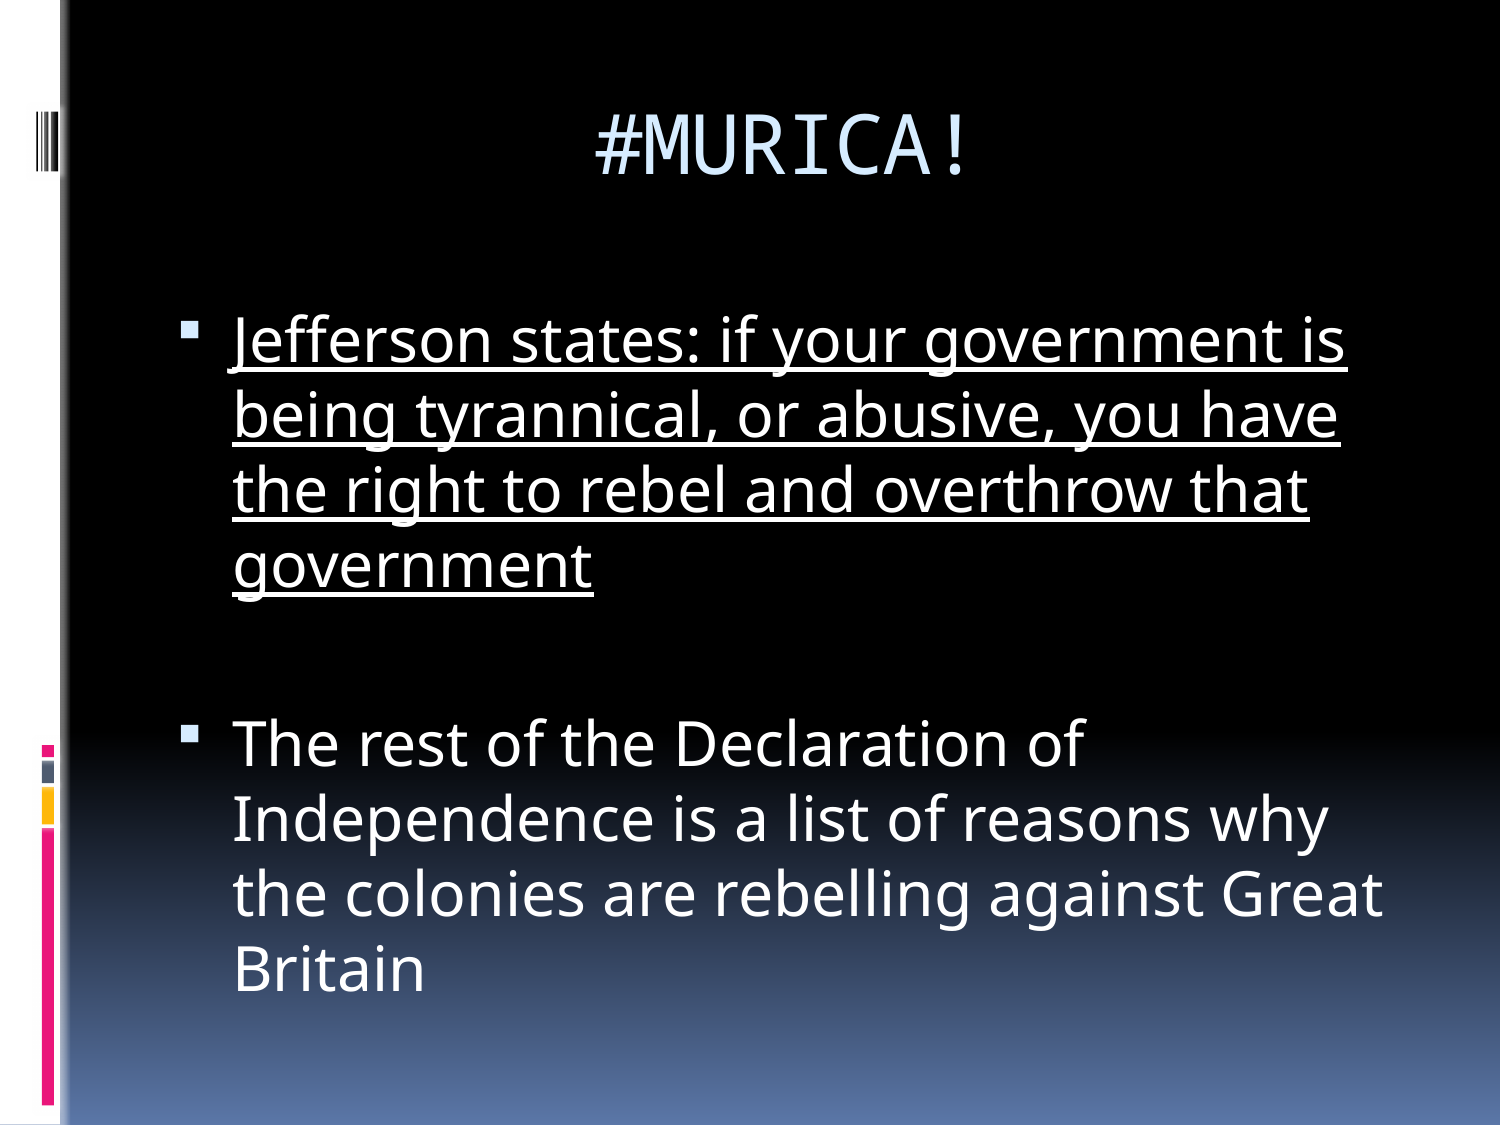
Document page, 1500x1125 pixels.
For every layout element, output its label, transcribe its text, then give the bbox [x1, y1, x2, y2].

list Jefferson states: if your government is being tyrannical, or abusive, you have the right to rebel and overthrow that government The rest of the Declaration of Independence is a list of reasons why the colonies are rebelling against Great Britain [150, 292, 1425, 1043]
title #MURICA! [150, 83, 1425, 234]
